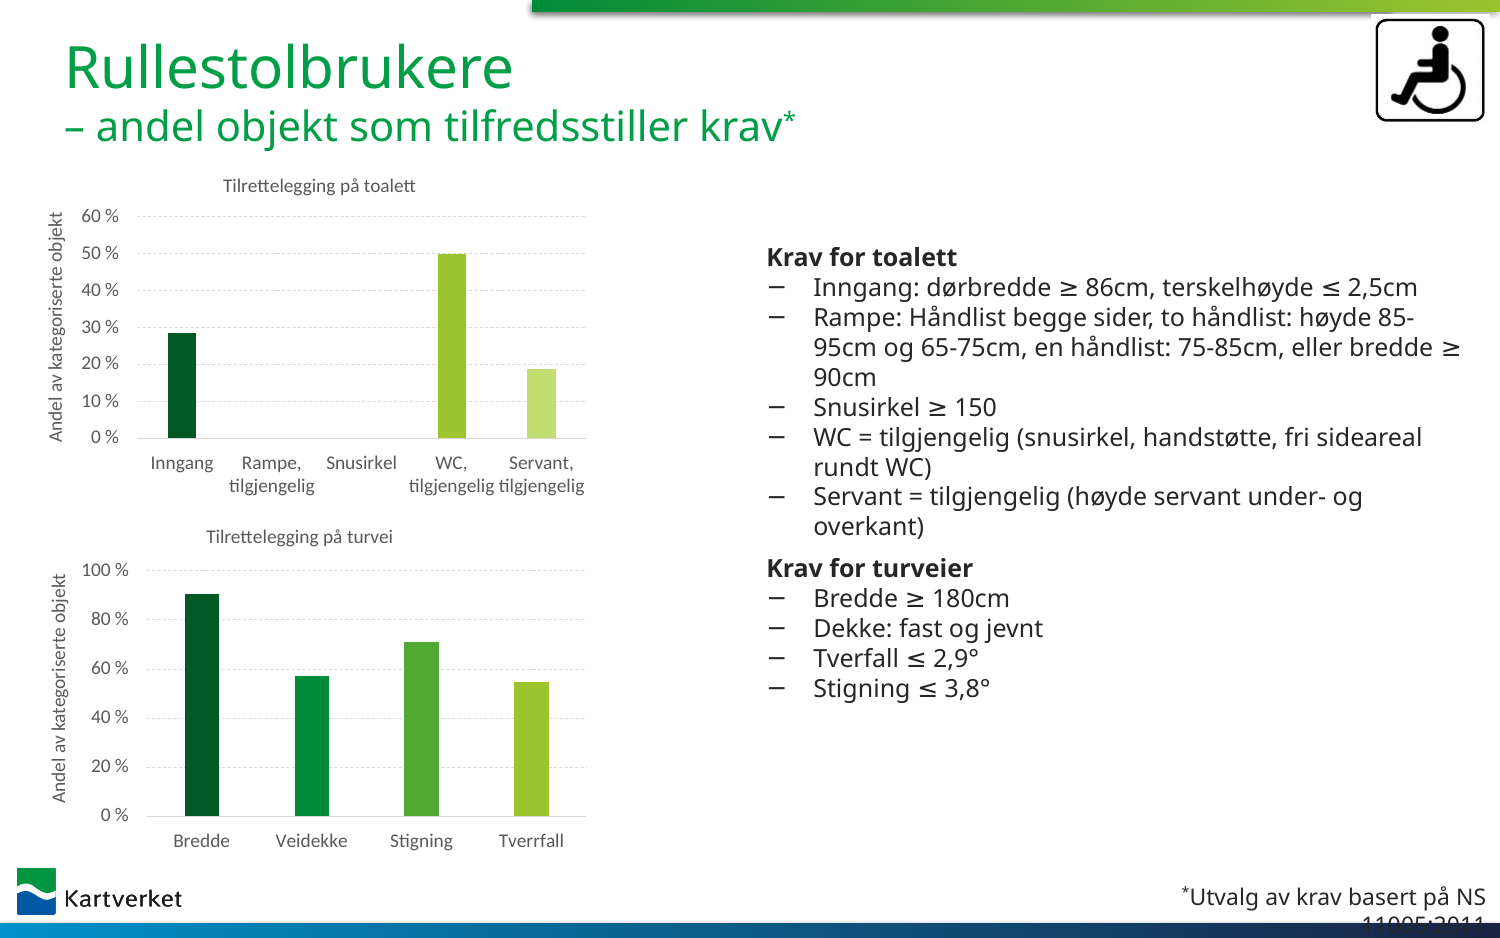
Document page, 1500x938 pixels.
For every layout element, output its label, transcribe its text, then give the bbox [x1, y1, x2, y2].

picture [1371, 13, 1491, 127]
picture [41, 166, 598, 505]
text_box Krav for toalett Inngang: dørbredde ≥ 86cm, terskelhøyde ≤ 2,5cm Rampe: Håndlist begge sider, to håndlist: høyde 85-95cm og 65-75cm, en håndlist: 75-85cm, eller bredde ≥ 90cm Snusirkel ≥ 150 WC = tilgjengelig (snusirkel, handstøtte, fri sideareal rundt WC) Servant = tilgjengelig (høyde servant under- og overkant) [751, 234, 1483, 545]
picture [41, 520, 598, 859]
text_box Krav for turveier Bredde ≥ 180cm Dekke: fast og jevnt Tverfall ≤ 2,9° Stigning ≤ 3,8° [751, 545, 1483, 710]
text_box *Utvalg av krav basert på NS 11005:2011 [1068, 873, 1500, 938]
text_box Rullestolbrukere – andel objekt som tilfredsstiller krav* [49, 14, 1431, 158]
